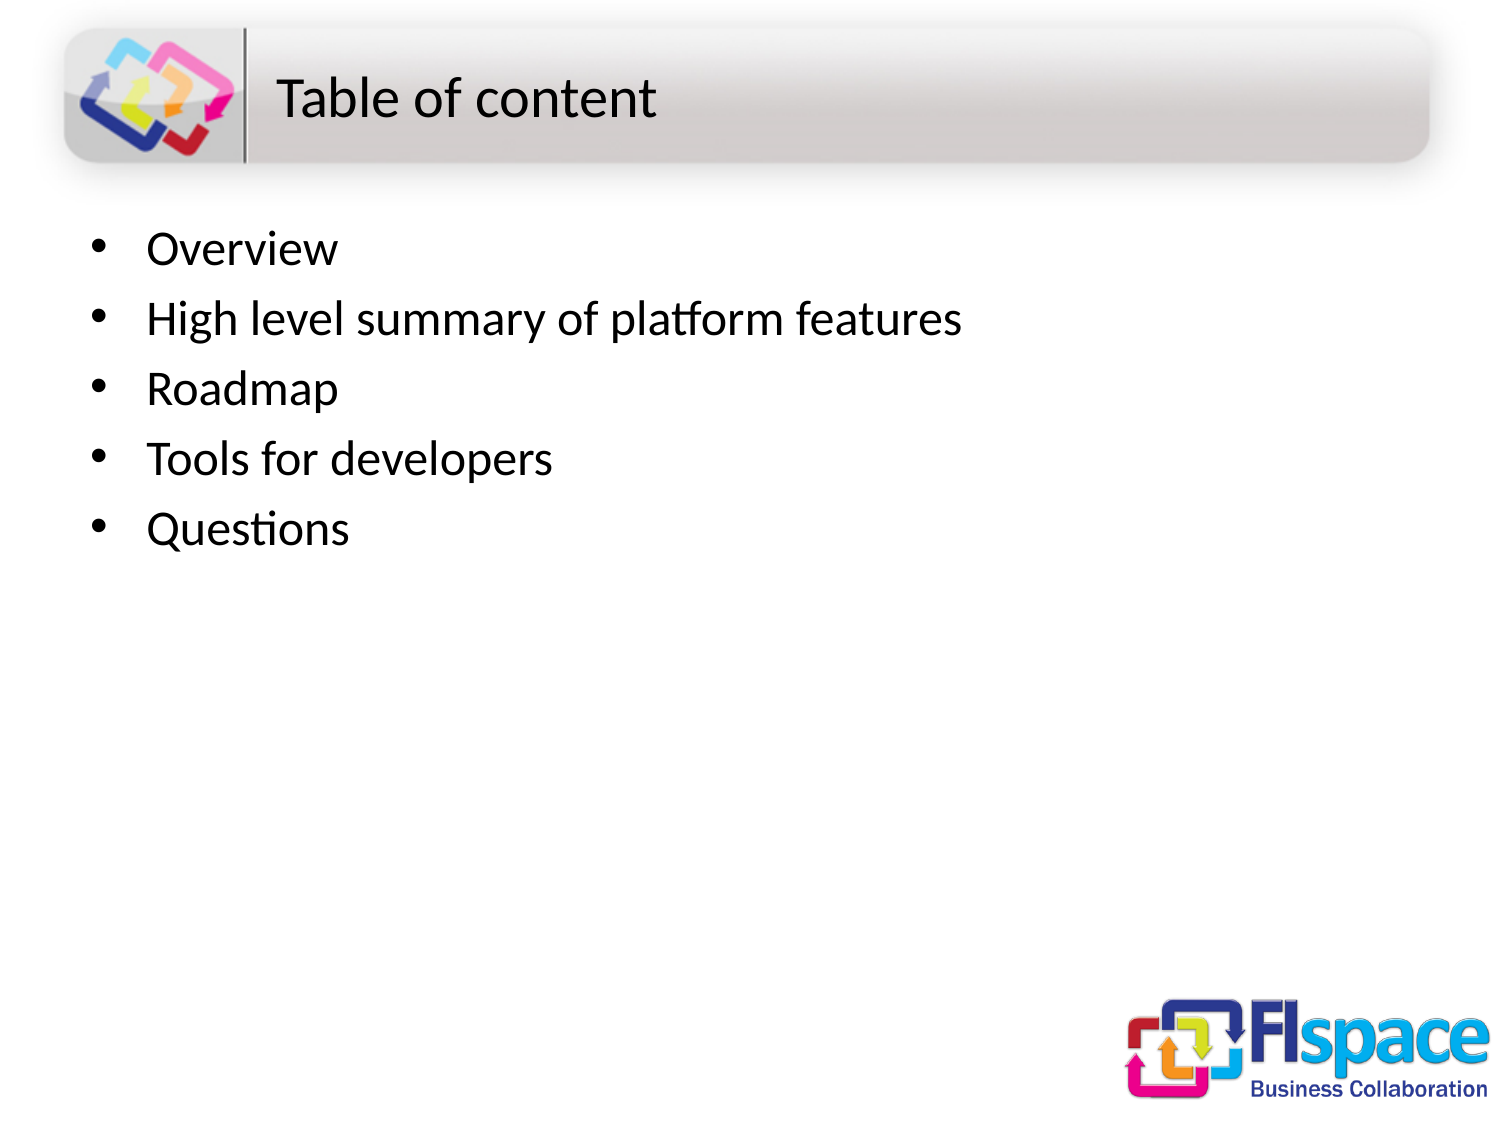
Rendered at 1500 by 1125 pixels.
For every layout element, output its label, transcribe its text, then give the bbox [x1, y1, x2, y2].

title Table of content [261, 39, 1401, 149]
picture [1118, 993, 1496, 1101]
list Overview High level summary of platform features Roadmap Tools for developers Questions [75, 208, 1425, 988]
picture [0, 0, 1500, 253]
